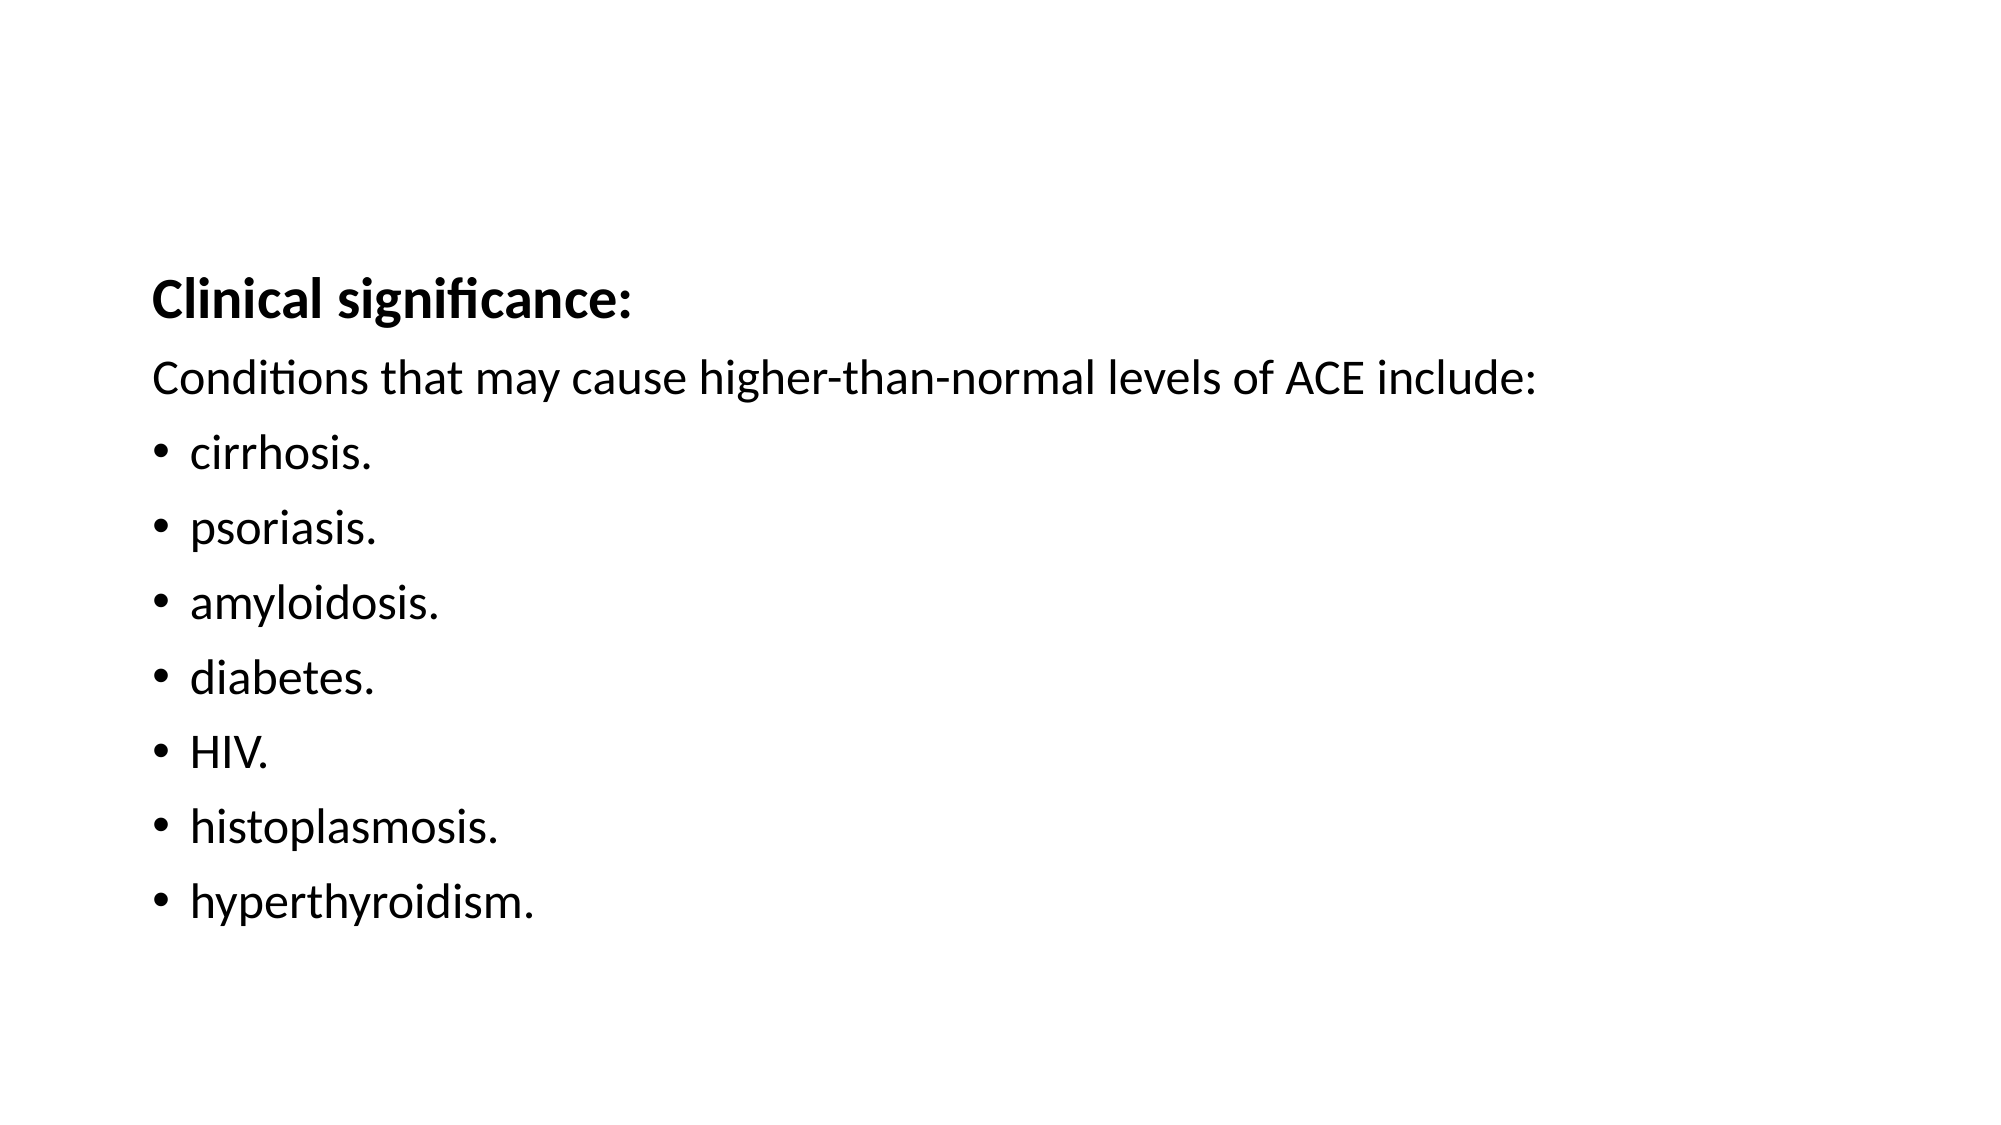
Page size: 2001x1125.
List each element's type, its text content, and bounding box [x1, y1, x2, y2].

list Clinical significance: Conditions that may cause higher-than-normal levels of ACE include: cirrhosis. psoriasis. amyloidosis. diabetes. HIV. histoplasmosis. hyperthyroidism. [137, 260, 1863, 1014]
